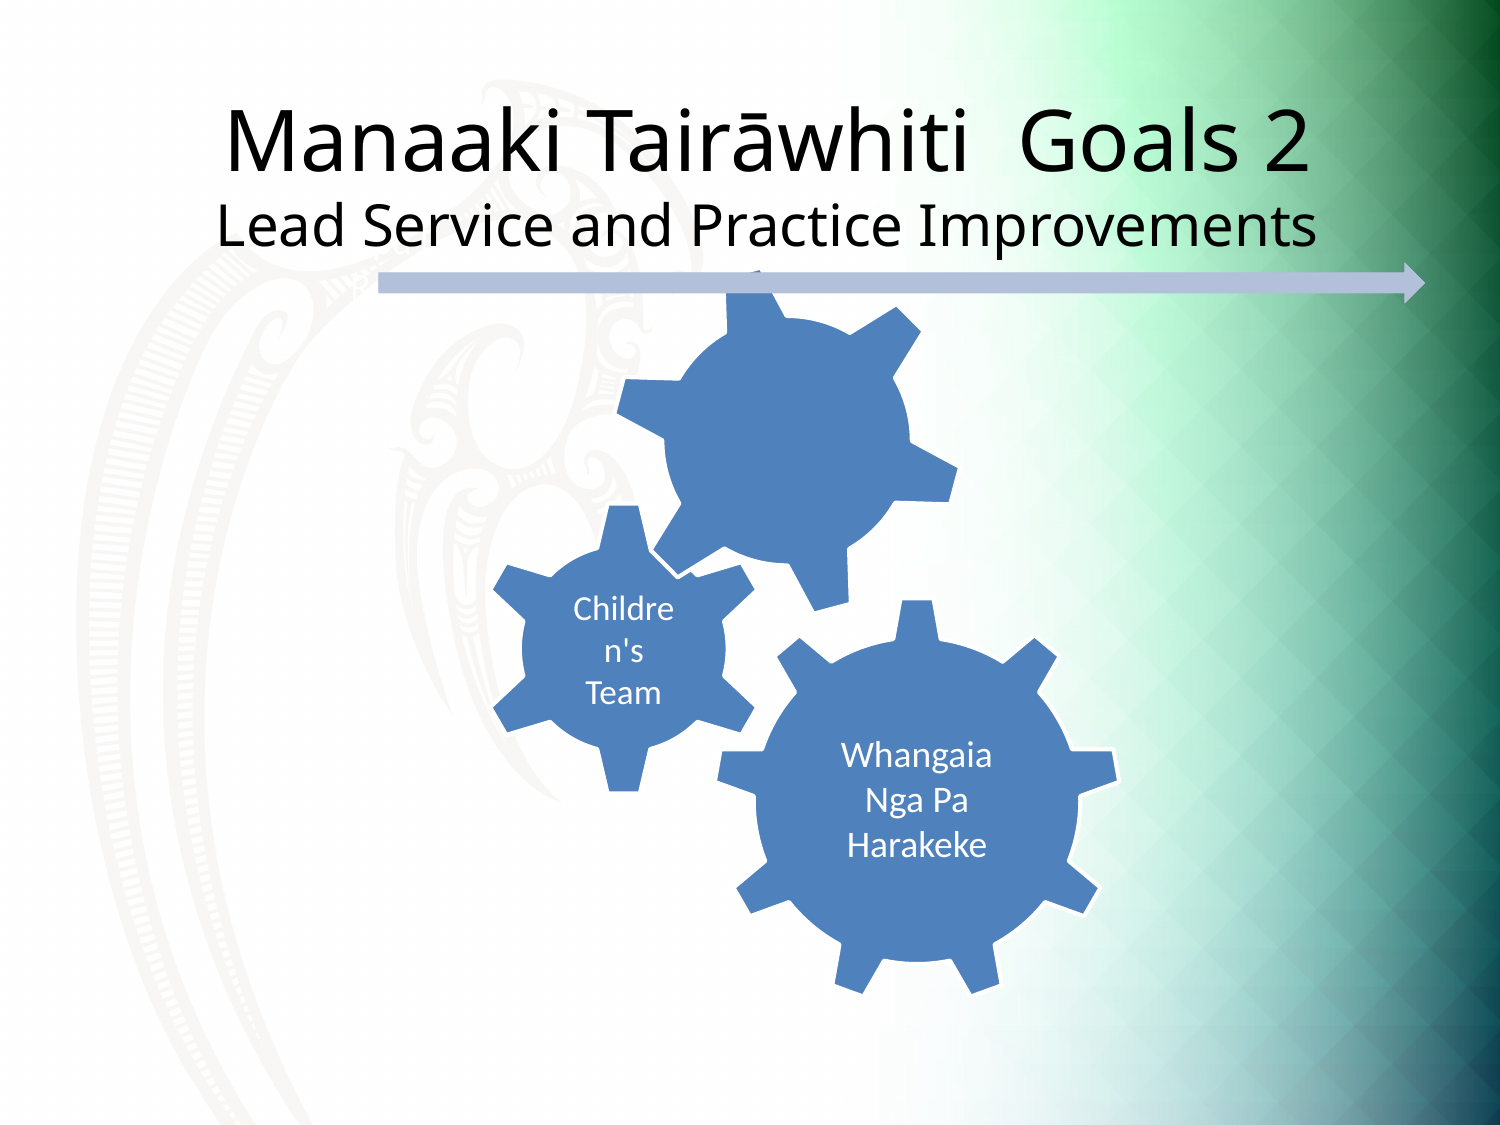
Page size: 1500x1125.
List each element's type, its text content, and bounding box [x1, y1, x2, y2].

text_box Manaaki Tairāwhiti Goals 2 Lead Service and Practice Improvements [64, 78, 1471, 266]
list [74, 262, 1426, 1006]
picture [0, 0, 1500, 1125]
